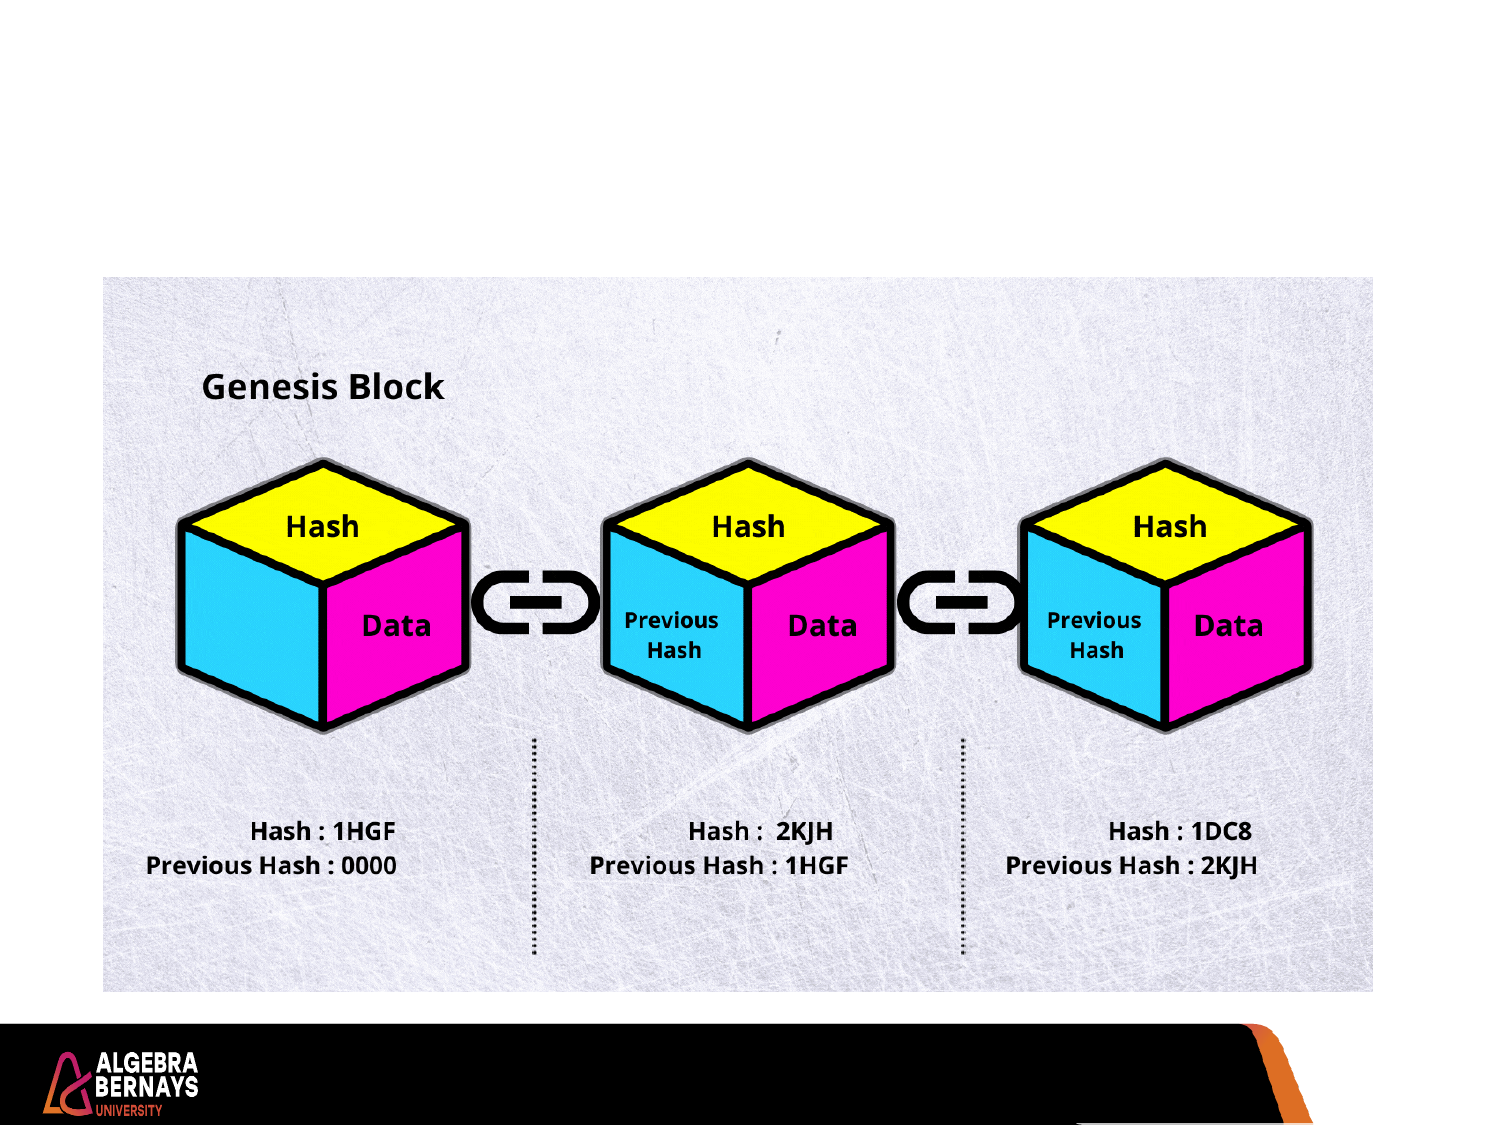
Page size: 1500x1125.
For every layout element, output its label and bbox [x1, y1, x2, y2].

picture [0, 1023, 1468, 1125]
list [103, 277, 1373, 992]
